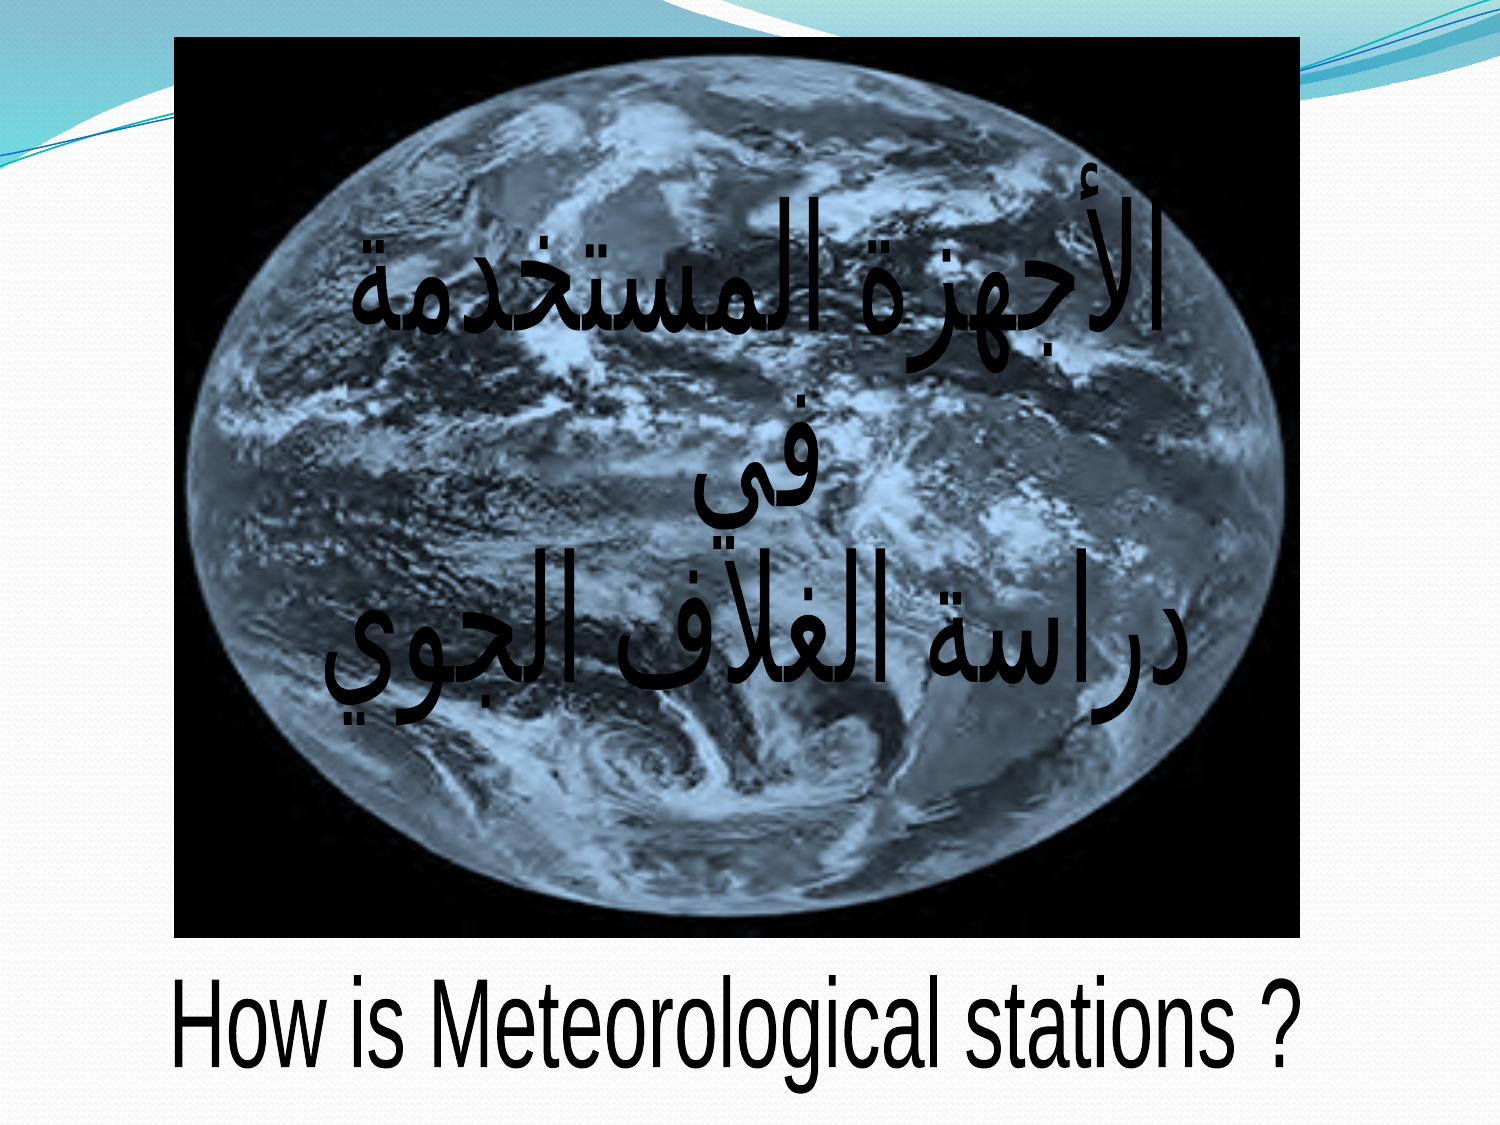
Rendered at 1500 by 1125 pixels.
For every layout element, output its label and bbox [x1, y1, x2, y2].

picture [174, 37, 1301, 938]
